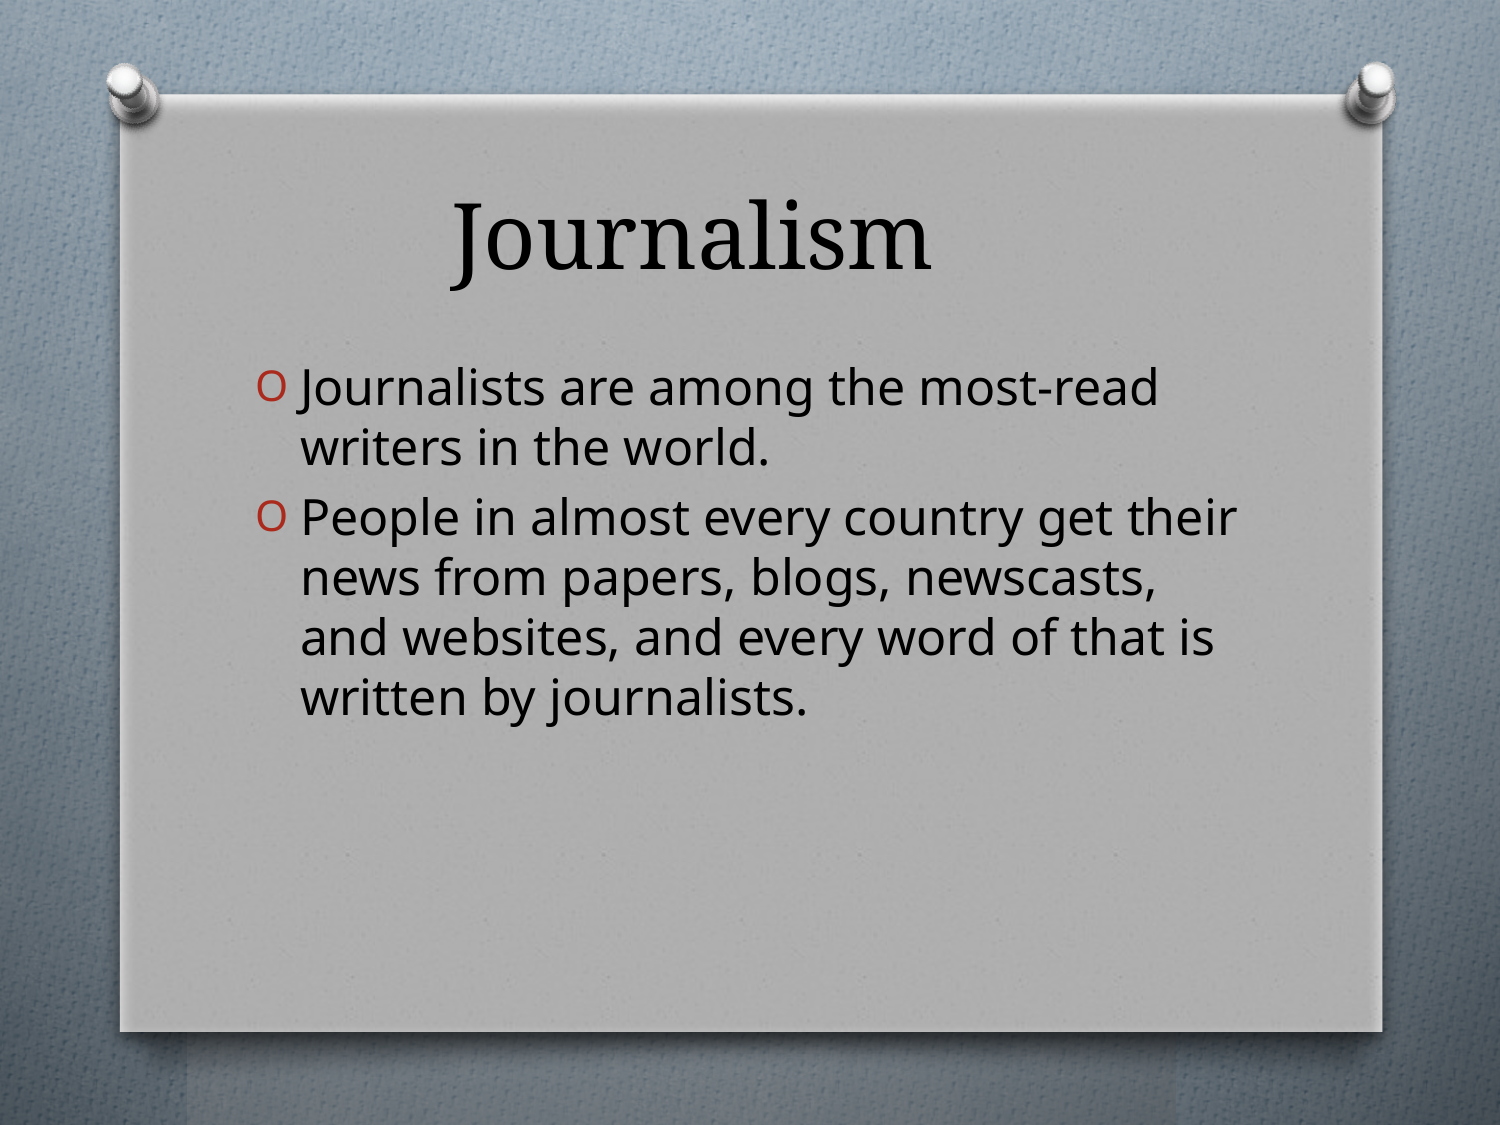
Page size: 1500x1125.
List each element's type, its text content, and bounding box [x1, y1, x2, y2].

list Journalists are among the most-read writers in the world. People in almost every country get their news from papers, blogs, newscasts, and websites, and every word of that is written by journalists. [240, 347, 1257, 939]
picture [1317, 35, 1439, 156]
title Journalism [179, 134, 1323, 332]
picture [75, 29, 198, 153]
